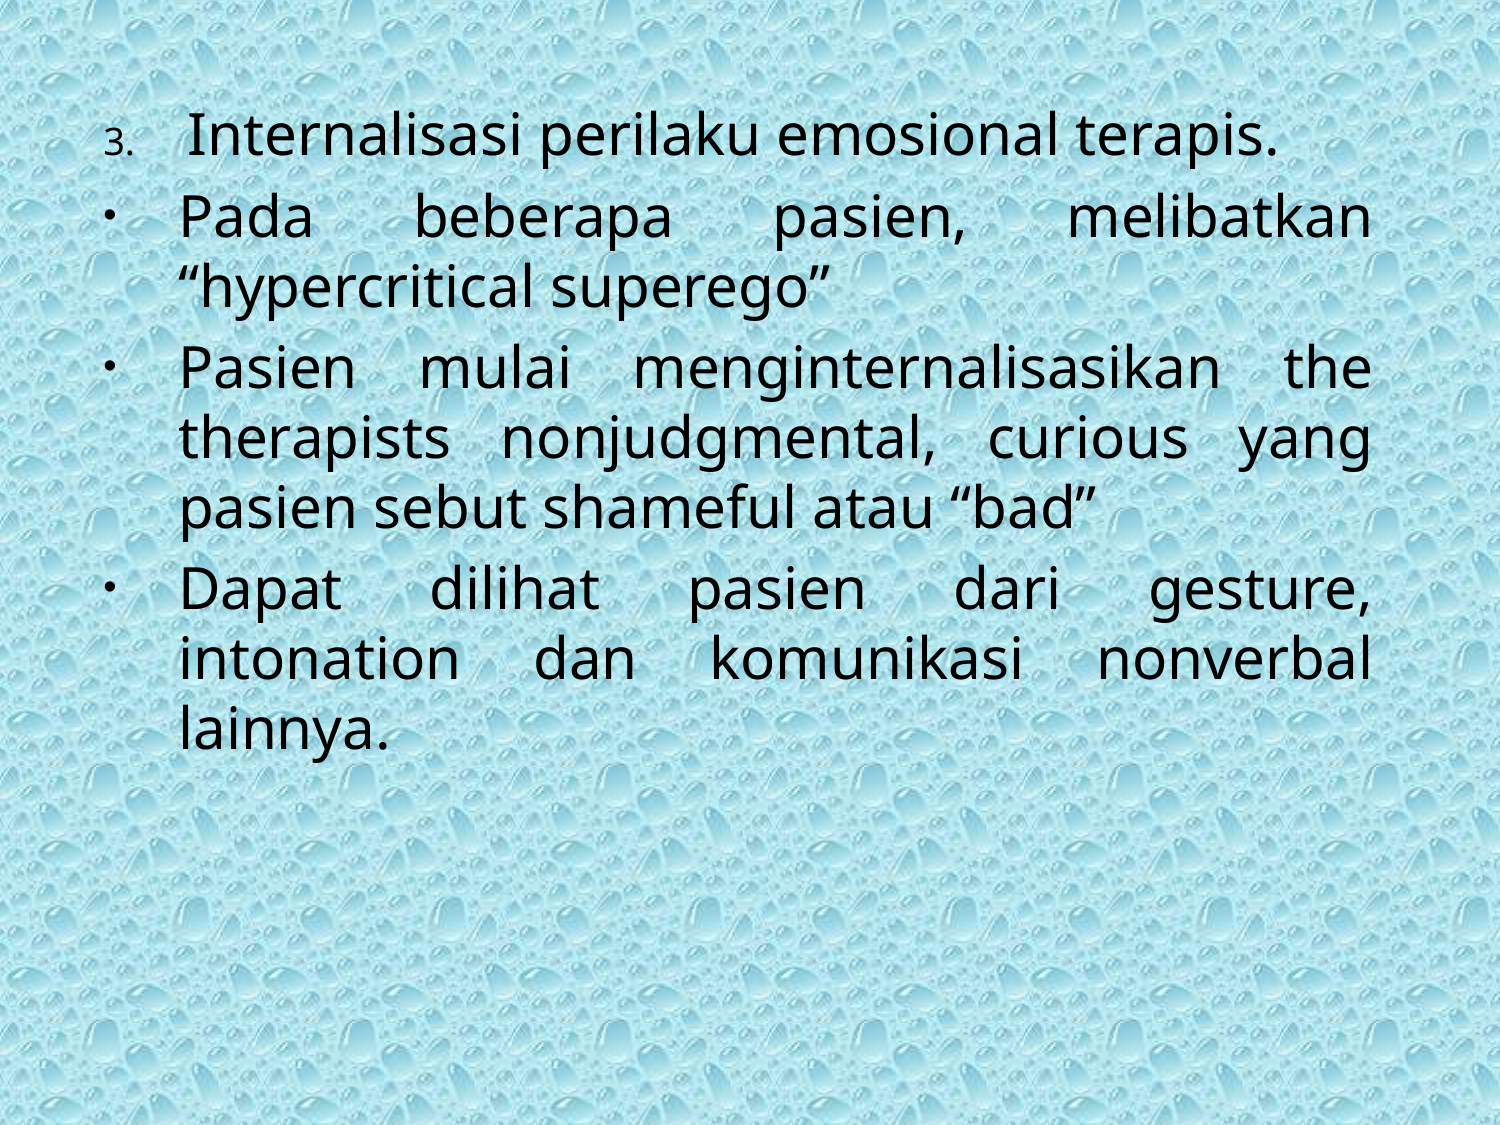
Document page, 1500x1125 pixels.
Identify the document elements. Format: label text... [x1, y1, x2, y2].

subtitle Internalisasi perilaku emosional terapis. Pada beberapa pasien, melibatkan “hypercritical superego” Pasien mulai menginternalisasikan the therapists nonjudgmental, curious yang pasien sebut shameful atau “bad” Dapat dilihat pasien dari gesture, intonation dan komunikasi nonverbal lainnya. [88, 90, 1388, 1024]
picture [0, 0, 1500, 1125]
